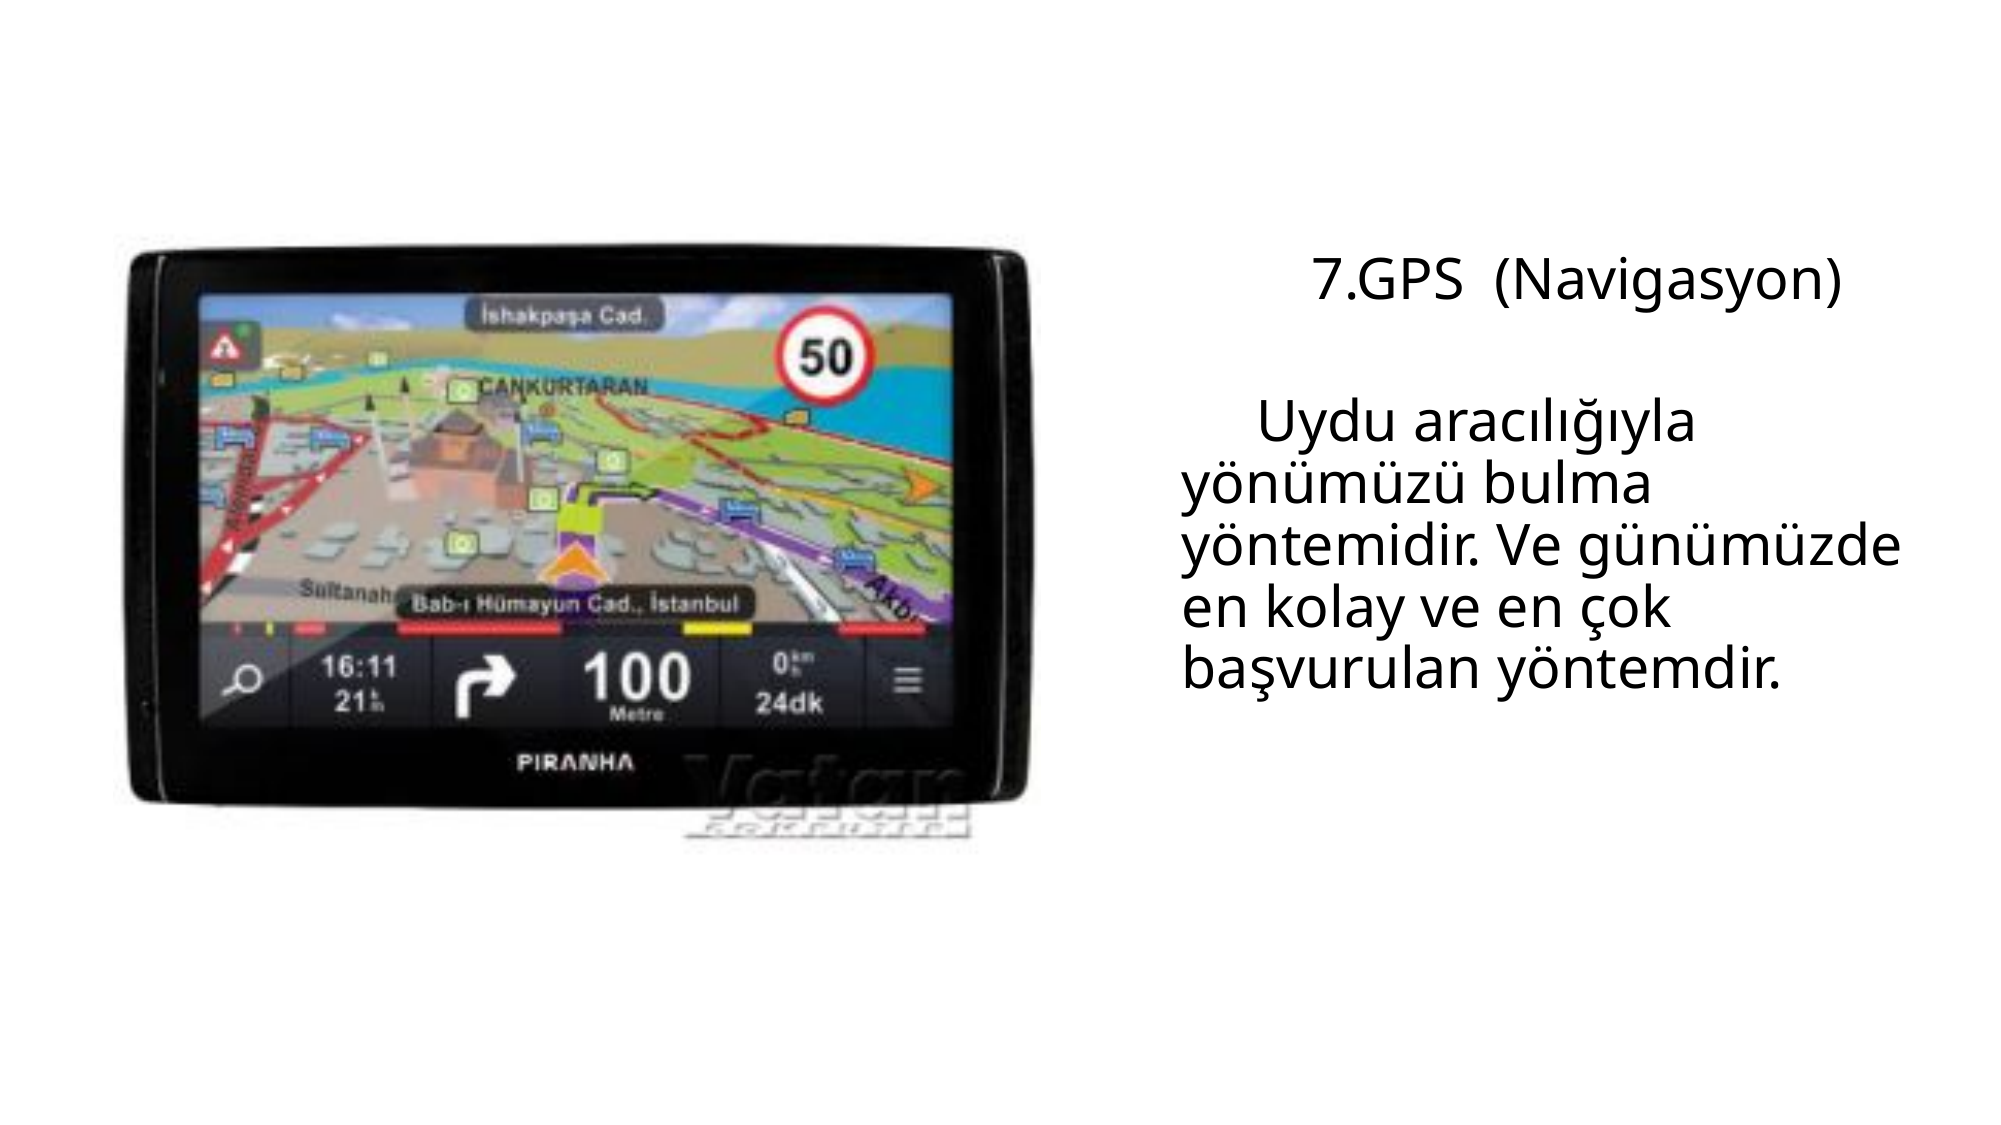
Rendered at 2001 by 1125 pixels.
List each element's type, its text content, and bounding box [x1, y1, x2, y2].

picture [112, 62, 1041, 991]
list 7.GPS (Navigasyon) Uydu aracılığıyla yönümüzü bulma yöntemidir. Ve günümüzde en kolay ve en çok başvurulan yöntemdir. [1166, 63, 1920, 777]
